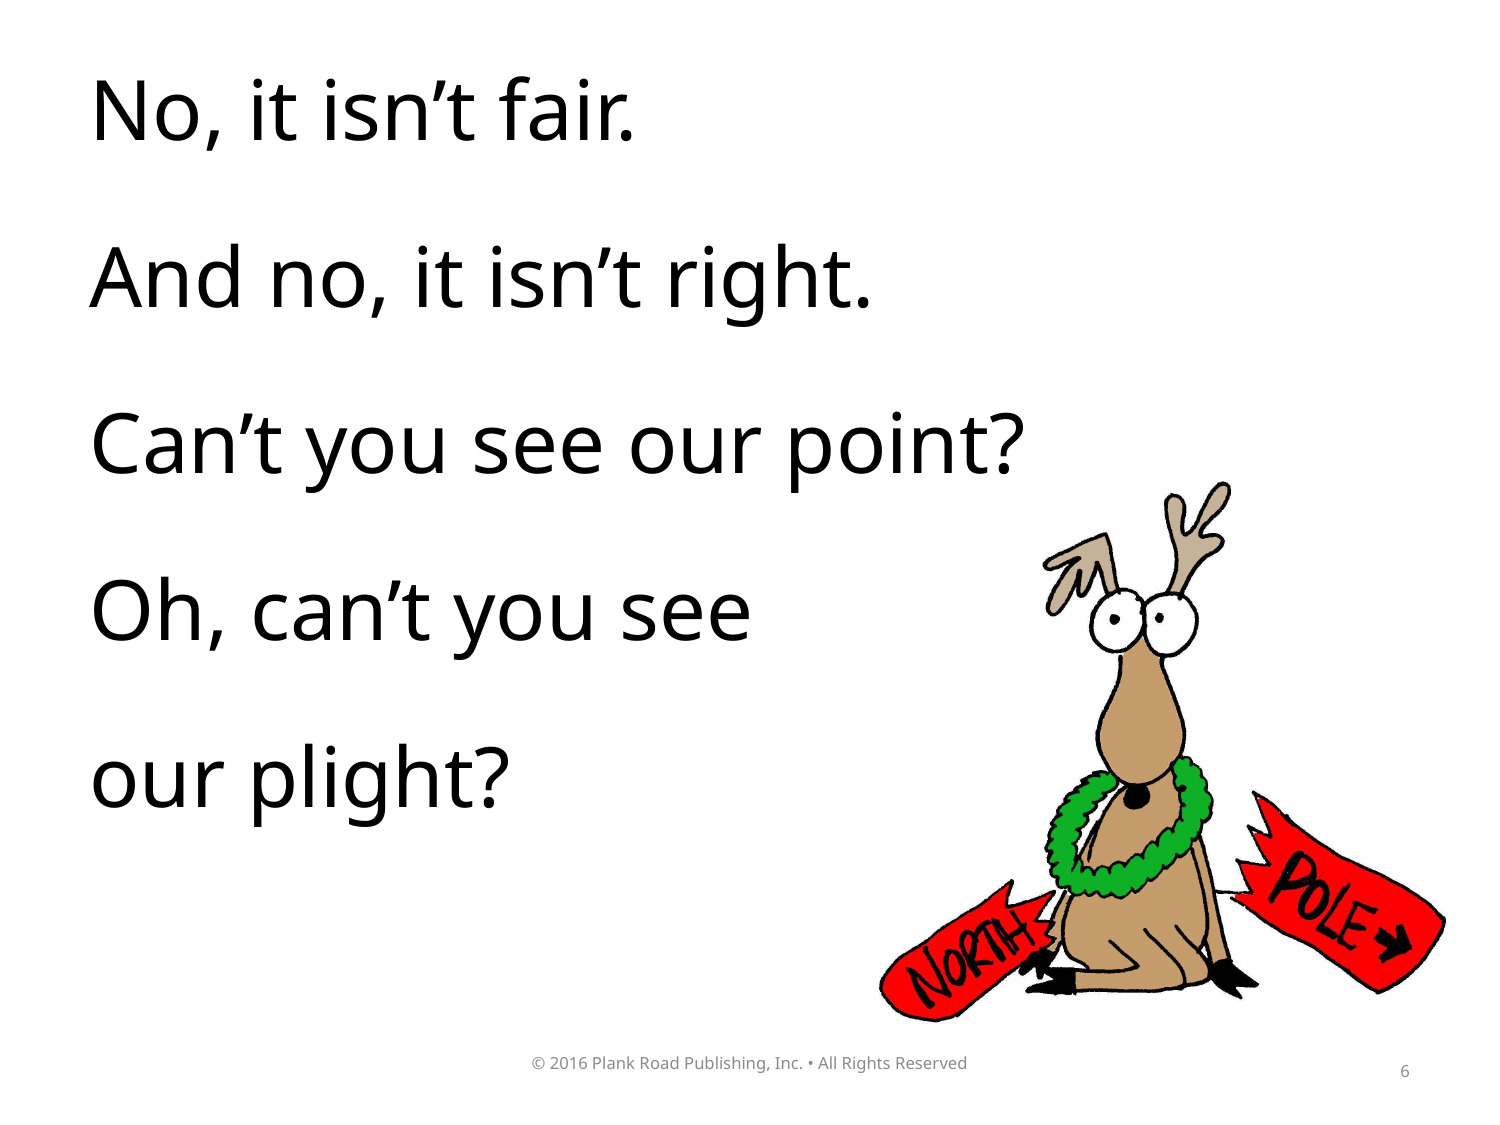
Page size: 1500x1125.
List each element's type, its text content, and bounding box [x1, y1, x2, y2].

picture [868, 468, 1454, 1043]
slide_number 6 [1074, 1051, 1425, 1103]
list No, it isn’t fair. And no, it isn’t right. Can’t you see our point? Oh, can’t you see our plight? [75, 0, 1425, 1014]
